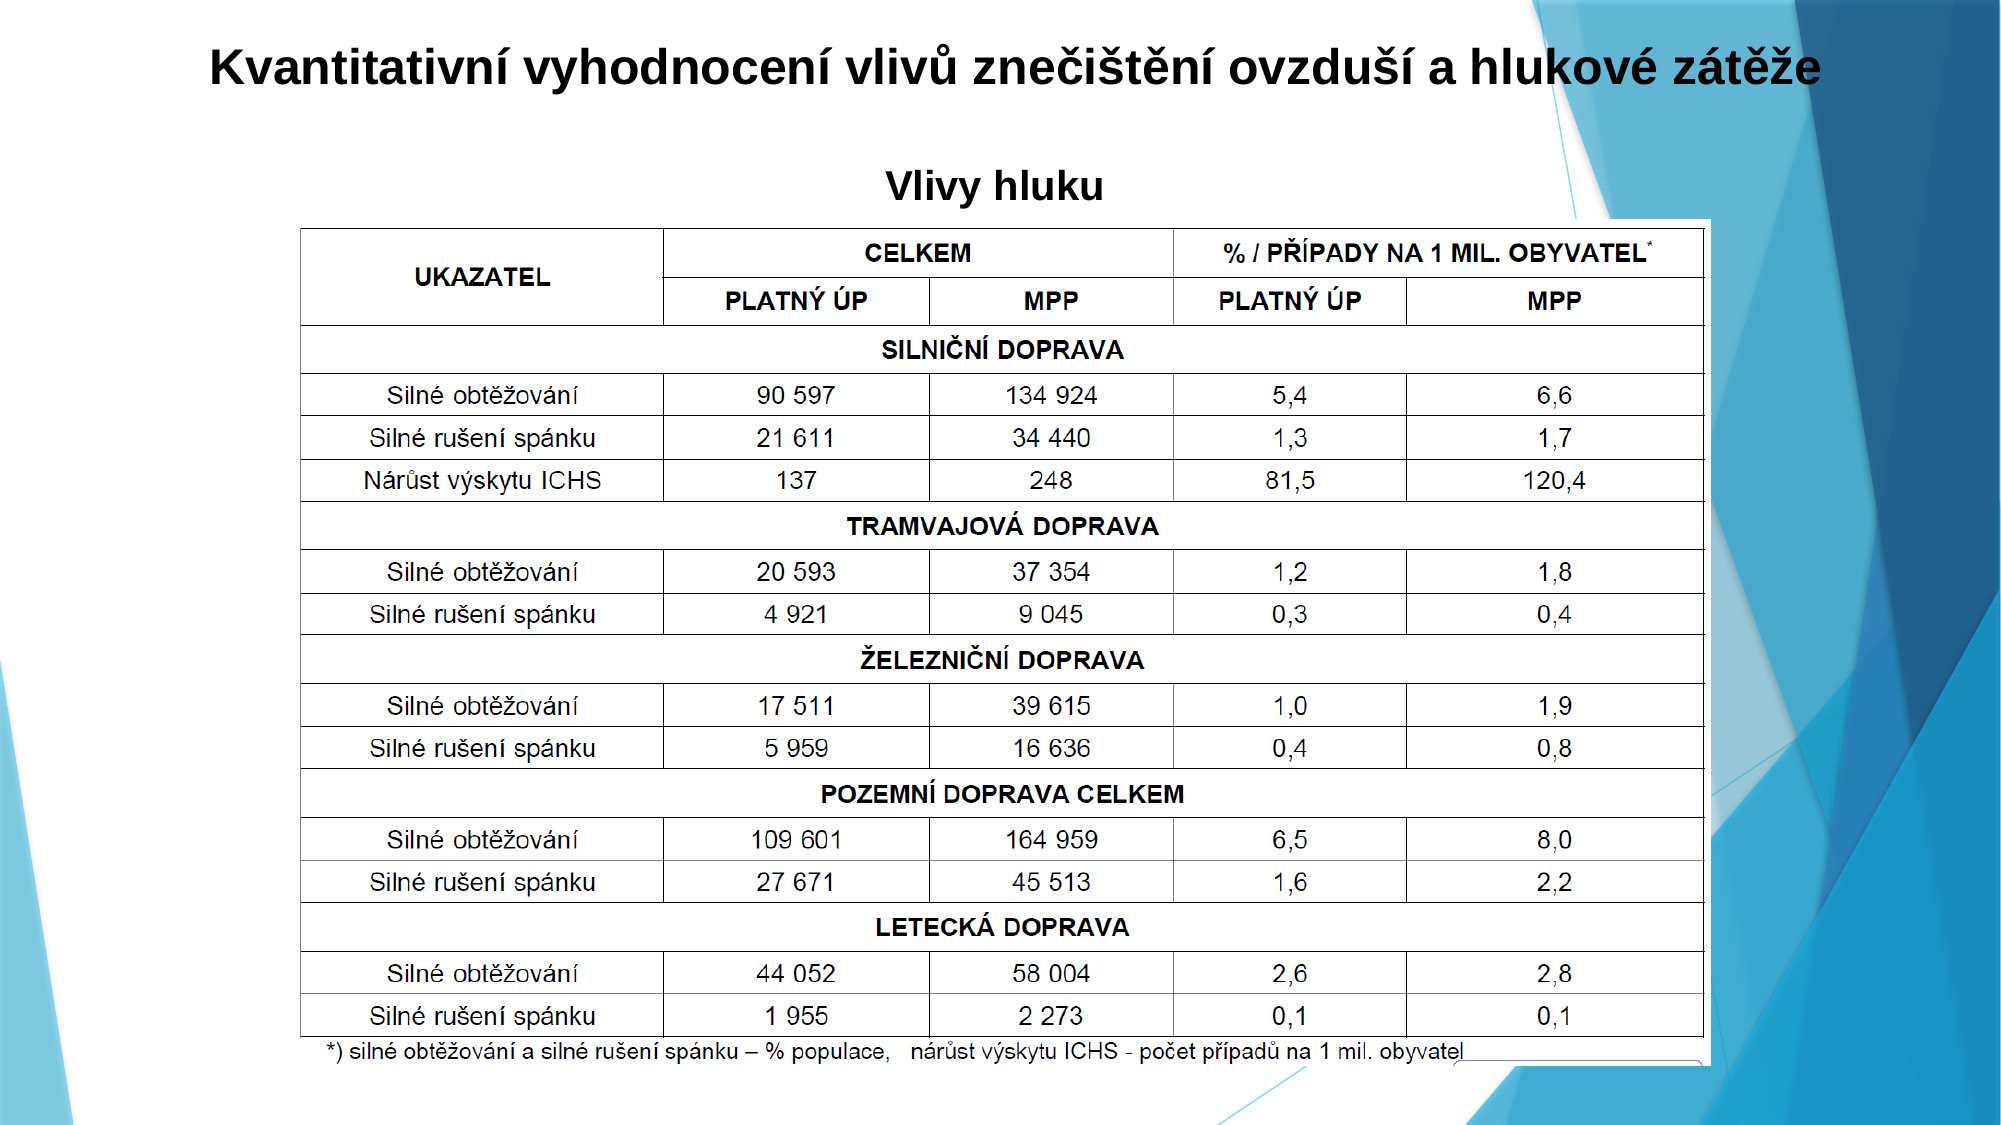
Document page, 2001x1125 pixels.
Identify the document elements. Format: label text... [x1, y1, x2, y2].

list [19, 137, 1981, 1106]
text_box Vlivy hluku [870, 151, 1130, 219]
title Kvantitativní vyhodnocení vlivů znečištění ovzduší a hlukové zátěže [48, 26, 1986, 133]
picture [288, 219, 1711, 1066]
